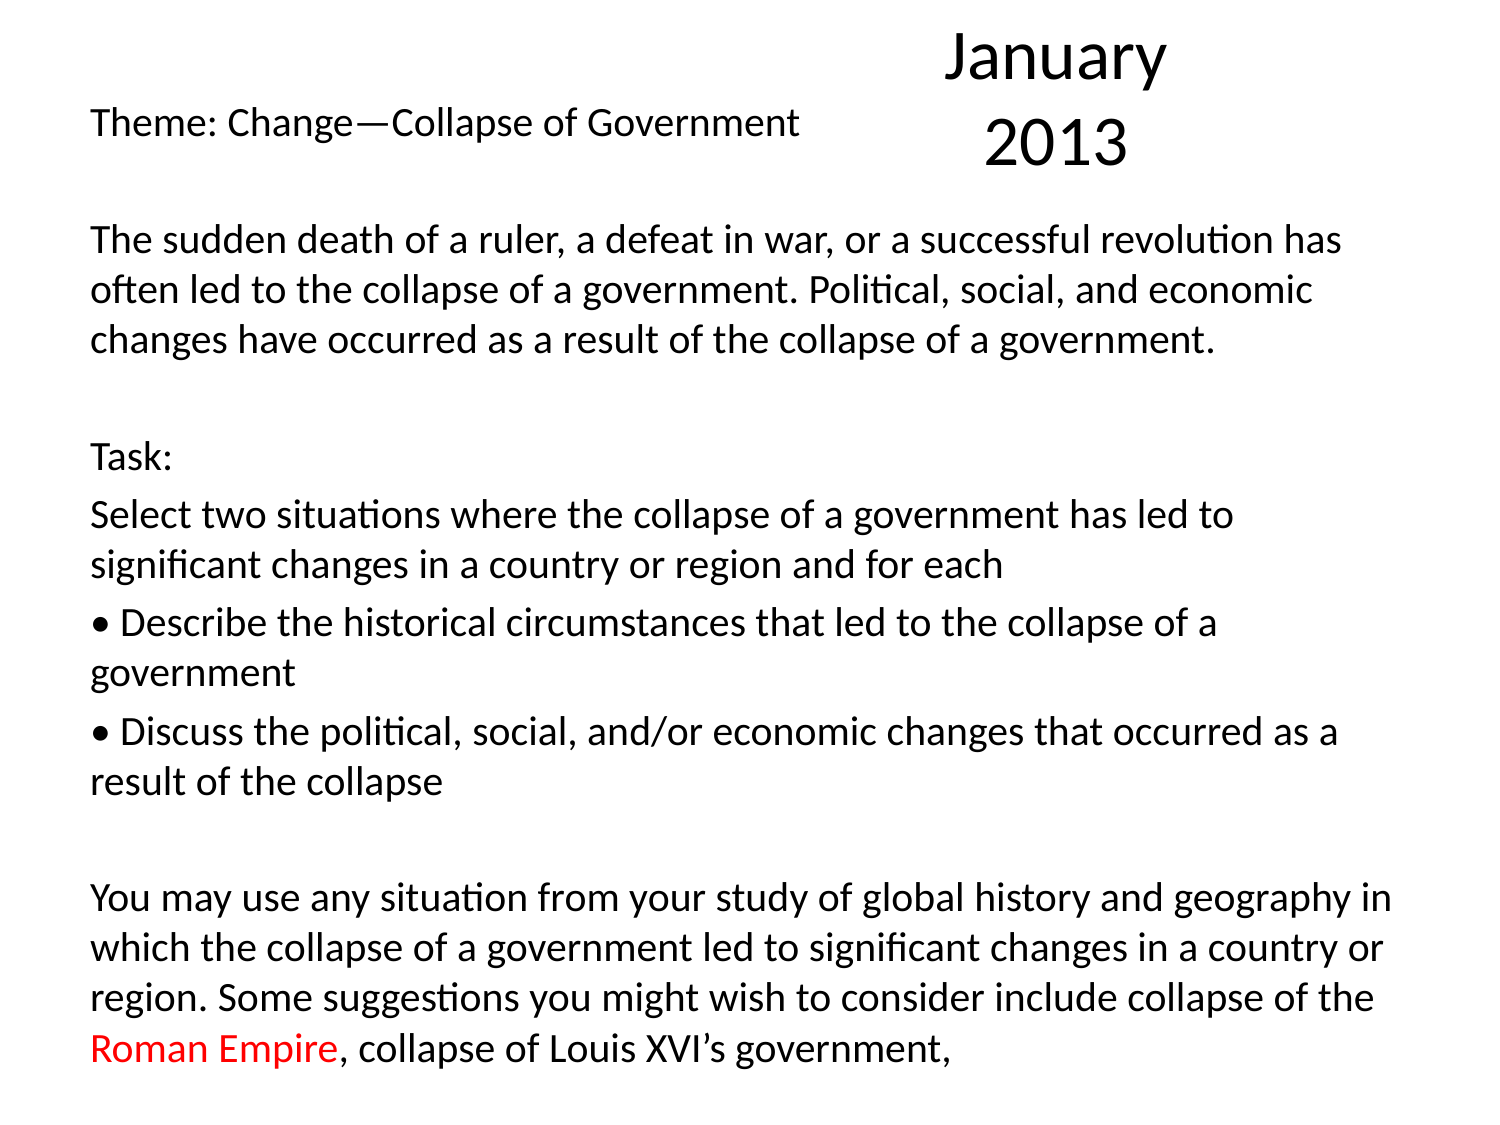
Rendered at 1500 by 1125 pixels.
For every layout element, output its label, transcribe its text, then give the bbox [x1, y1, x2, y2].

title January 2013 [862, 0, 1250, 87]
list Theme: Change—Collapse of Government The sudden death of a ruler, a defeat in war, or a successful revolution has often led to the collapse of a government. Political, social, and economic changes have occurred as a result of the collapse of a government. Task: Select two situations where the collapse of a government has led to significant changes in a country or region and for each • Describe the historical circumstances that led to the collapse of a government • Discuss the political, social, and/or economic changes that occurred as a result of the collapse You may use any situation from your study of global history and geography in which the collapse of a government led to significant changes in a country or region. Some suggestions you might wish to consider include collapse of the Roman Empire, collapse of Louis XVI’s government, [75, 87, 1425, 830]
